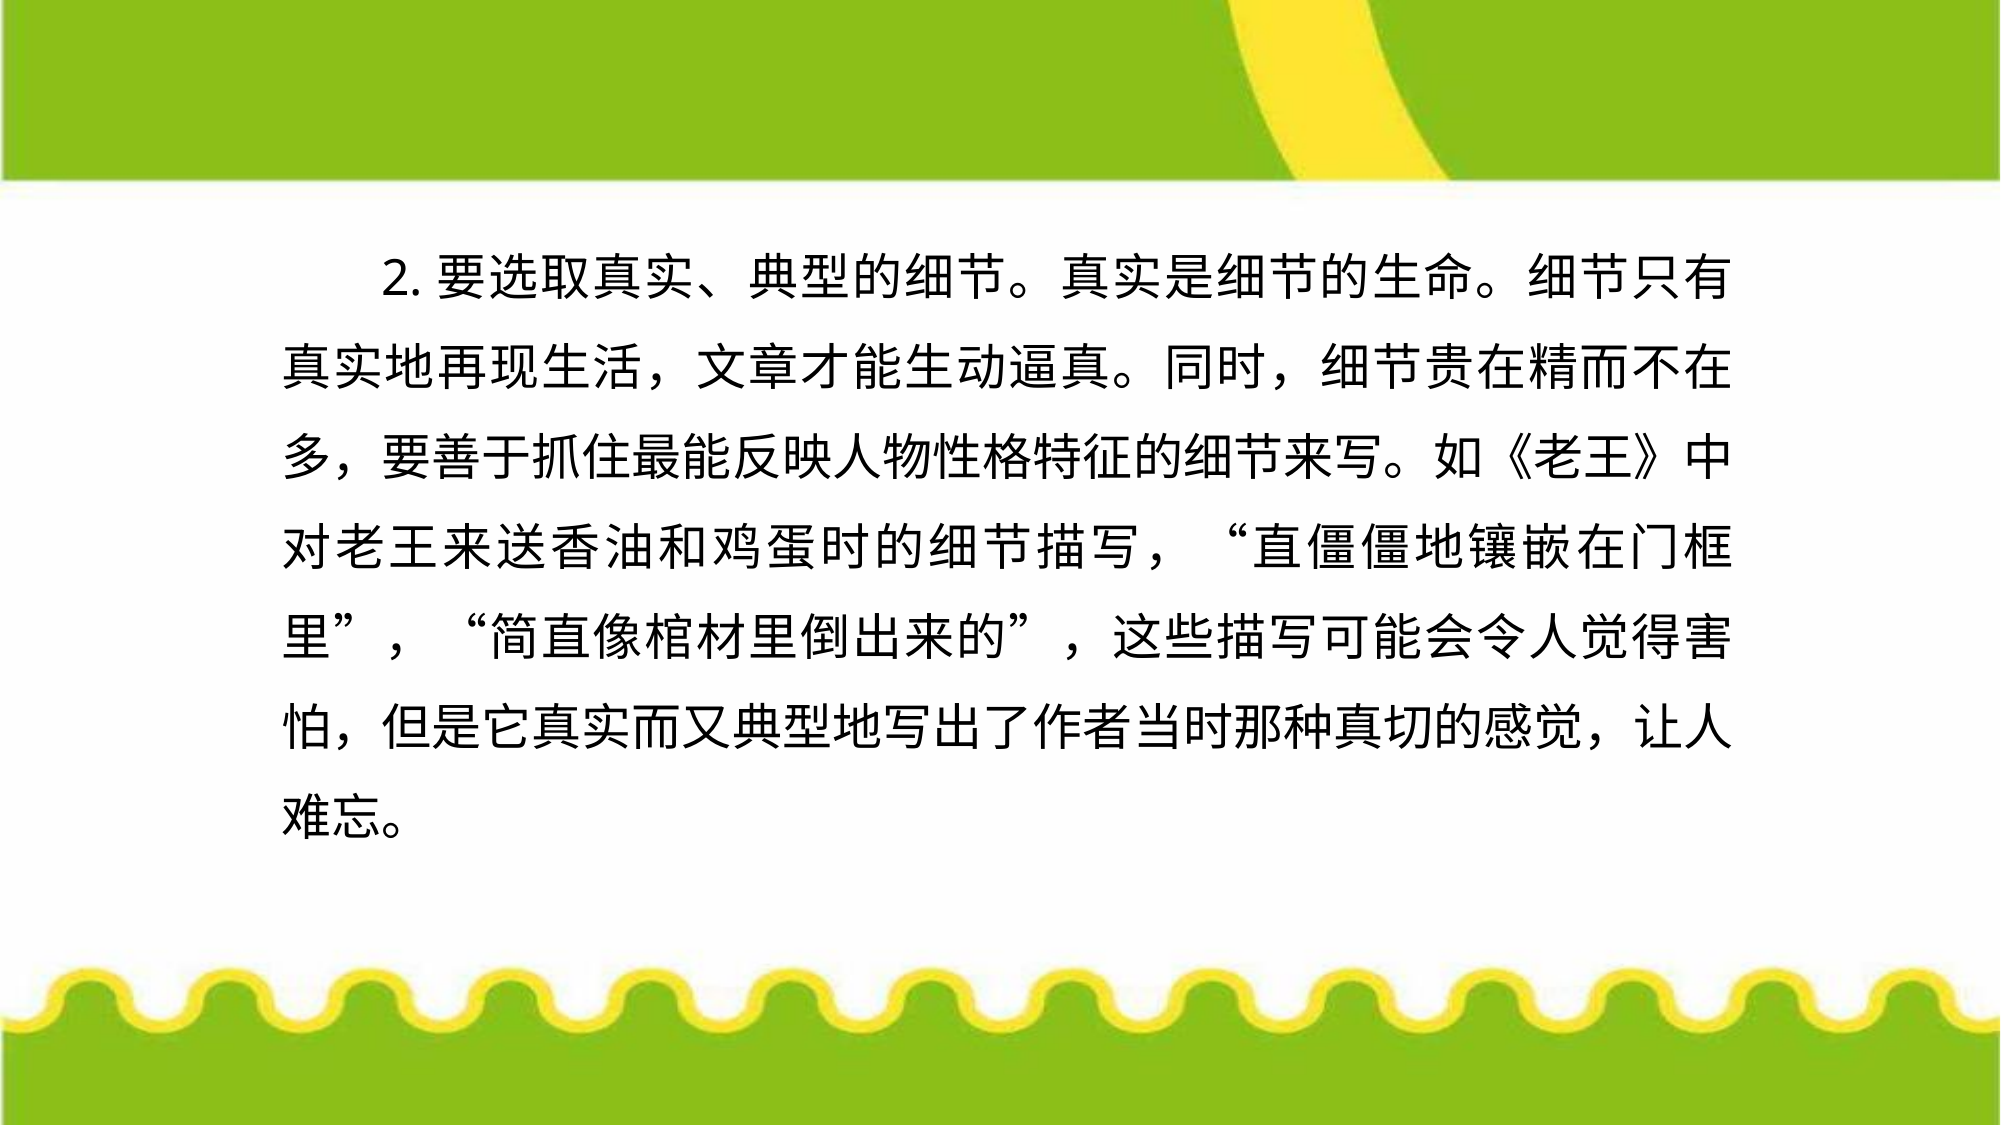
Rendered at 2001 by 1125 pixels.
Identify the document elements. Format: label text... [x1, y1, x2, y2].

text_box 2.要选取真实、典型的细节。真实是细节的生命。细节只有真实地再现生活，文章才能生动逼真。同时，细节贵在精而不在多，要善于抓住最能反映人物性格特征的细节来写。如《老王》中对老王来送香油和鸡蛋时的细节描写，“直僵僵地镶嵌在门框里”，“简直像棺材里倒出来的”，这些描写可能会令人觉得害怕，但是它真实而又典型地写出了作者当时那种真切的感觉，让人难忘。 [266, 208, 1749, 853]
picture [0, 0, 2001, 1125]
